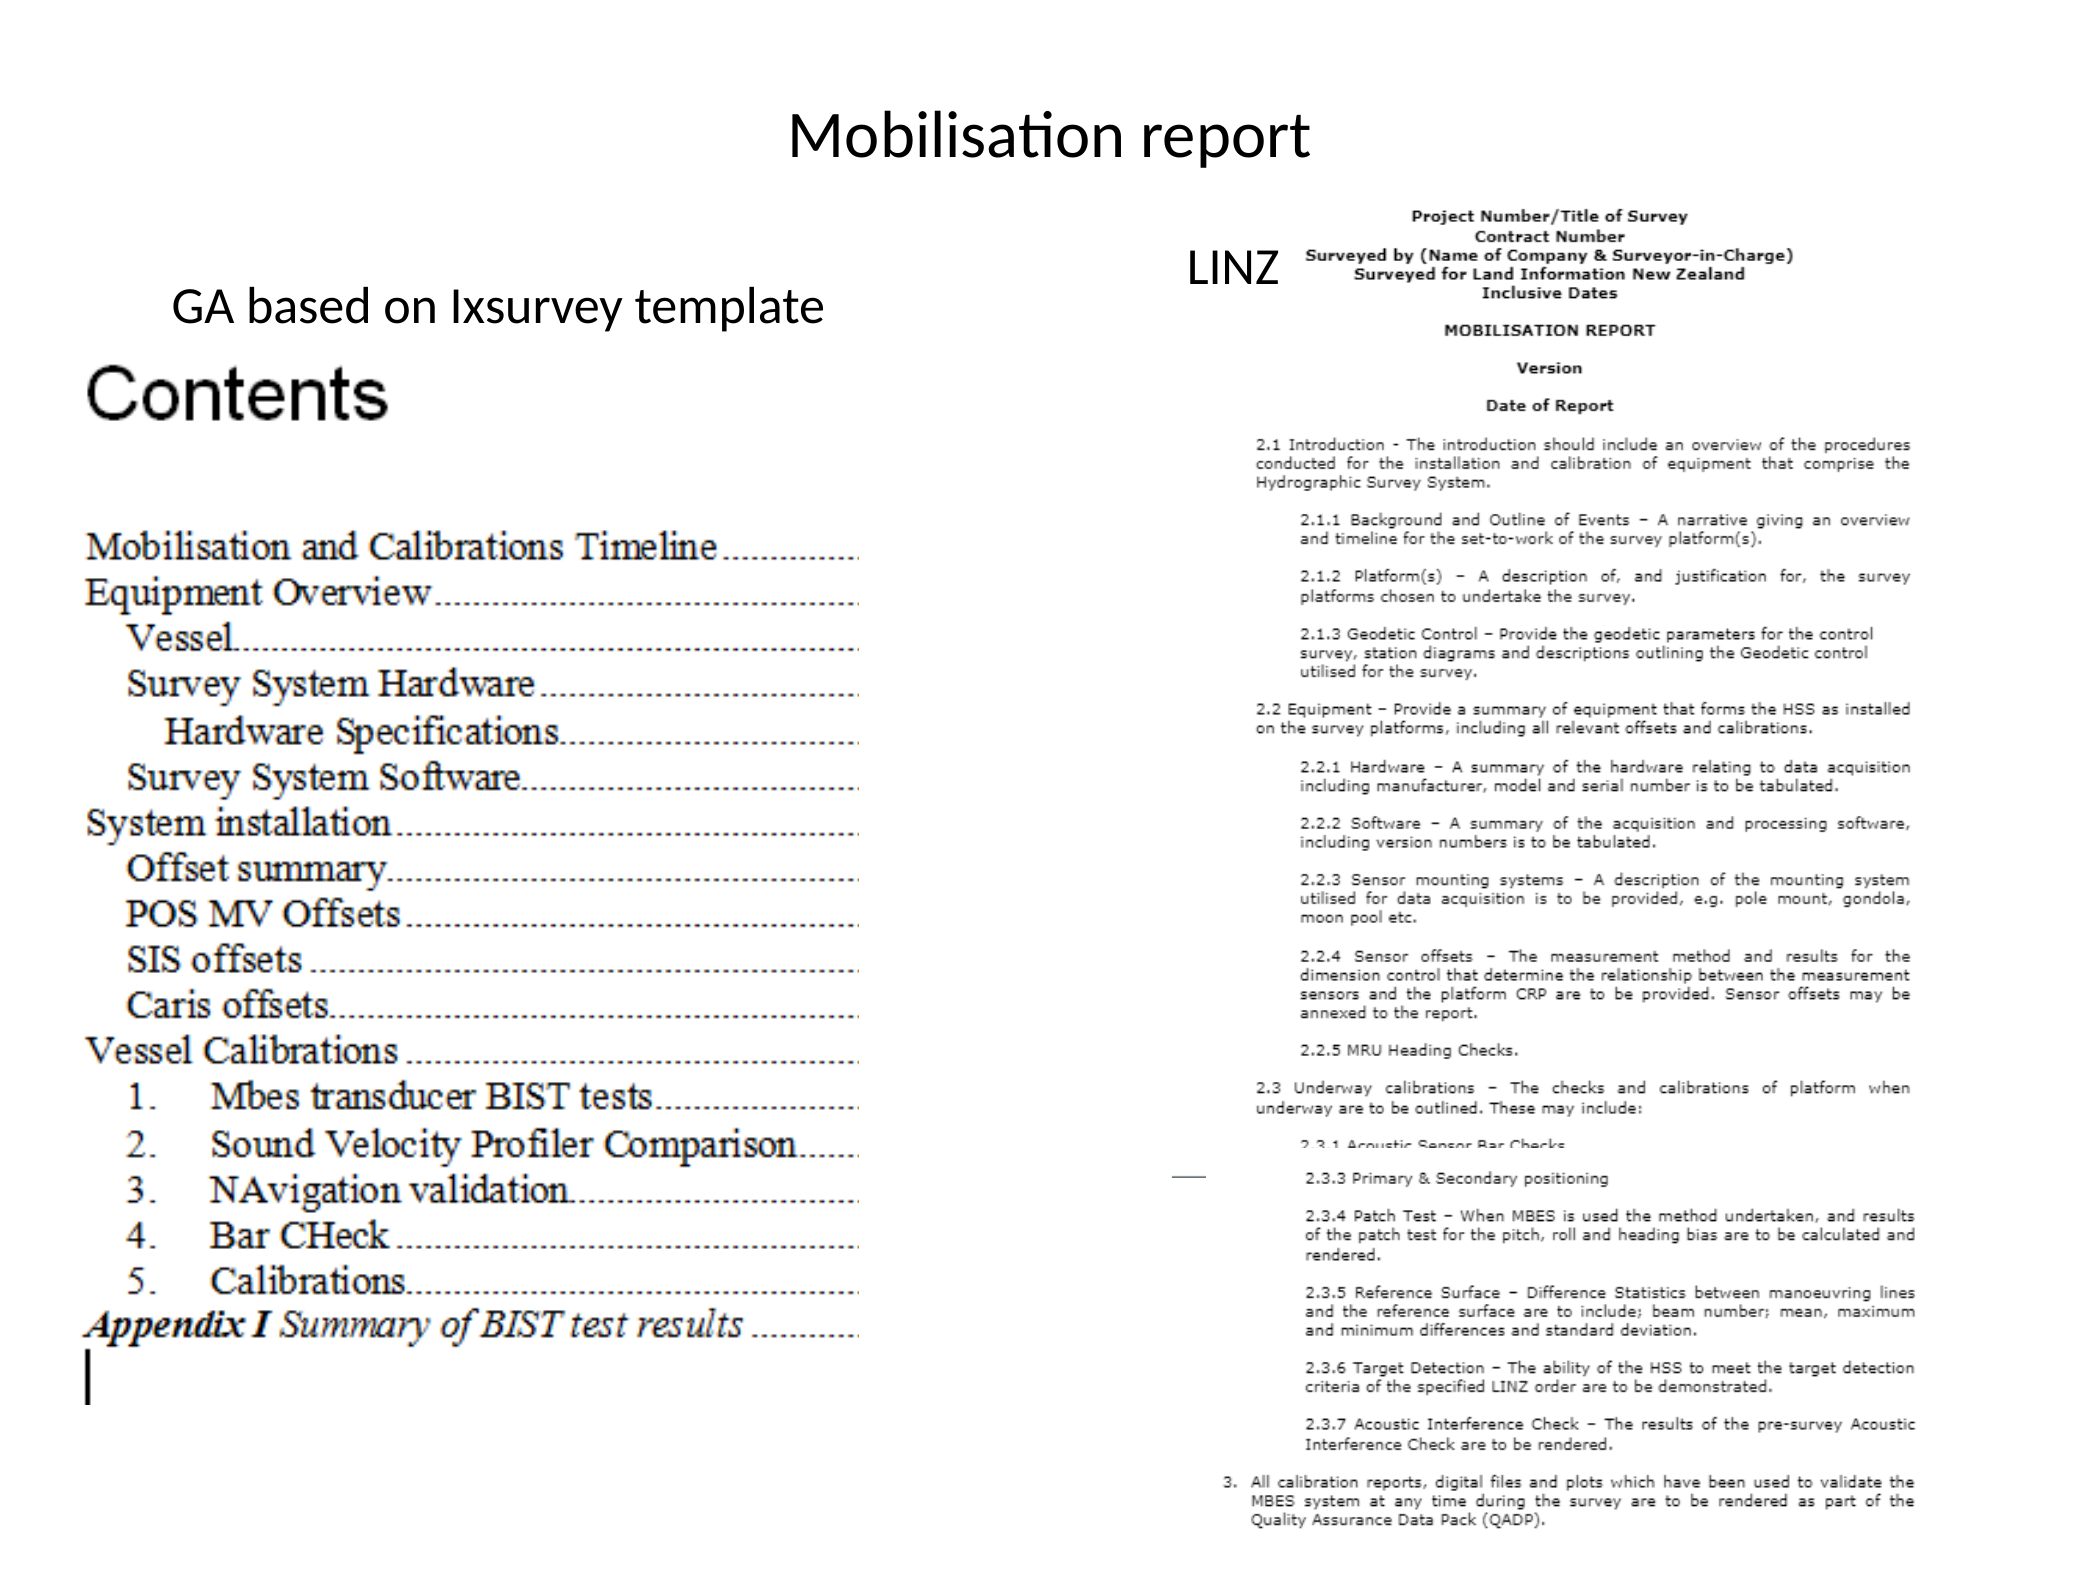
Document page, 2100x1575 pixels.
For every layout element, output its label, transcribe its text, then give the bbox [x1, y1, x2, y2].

title Mobilisation report [105, 0, 1995, 263]
text_box GA based on Ixsurvey template [156, 264, 841, 313]
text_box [1171, 196, 1929, 1541]
picture [74, 314, 860, 1407]
